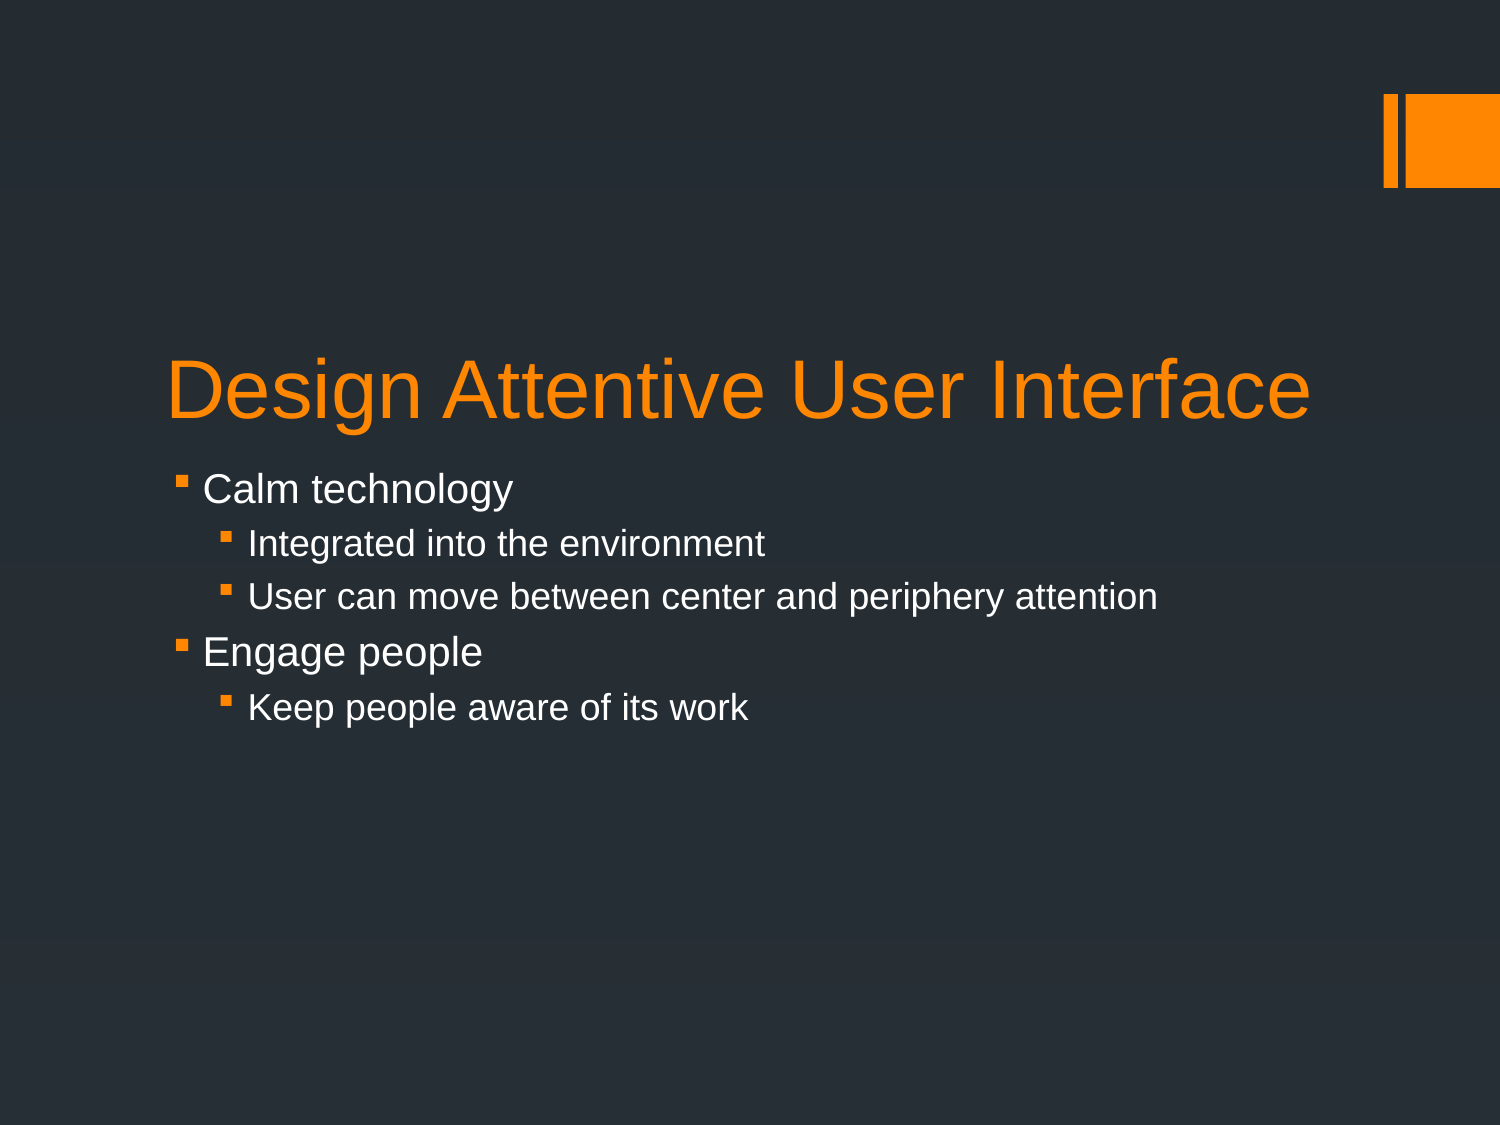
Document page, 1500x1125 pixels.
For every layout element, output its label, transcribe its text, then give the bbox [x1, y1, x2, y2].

list Calm technology Integrated into the environment User can move between center and periphery attention Engage people Keep people aware of its work [150, 454, 1350, 1035]
title Design Attentive User Interface [150, 253, 1350, 443]
